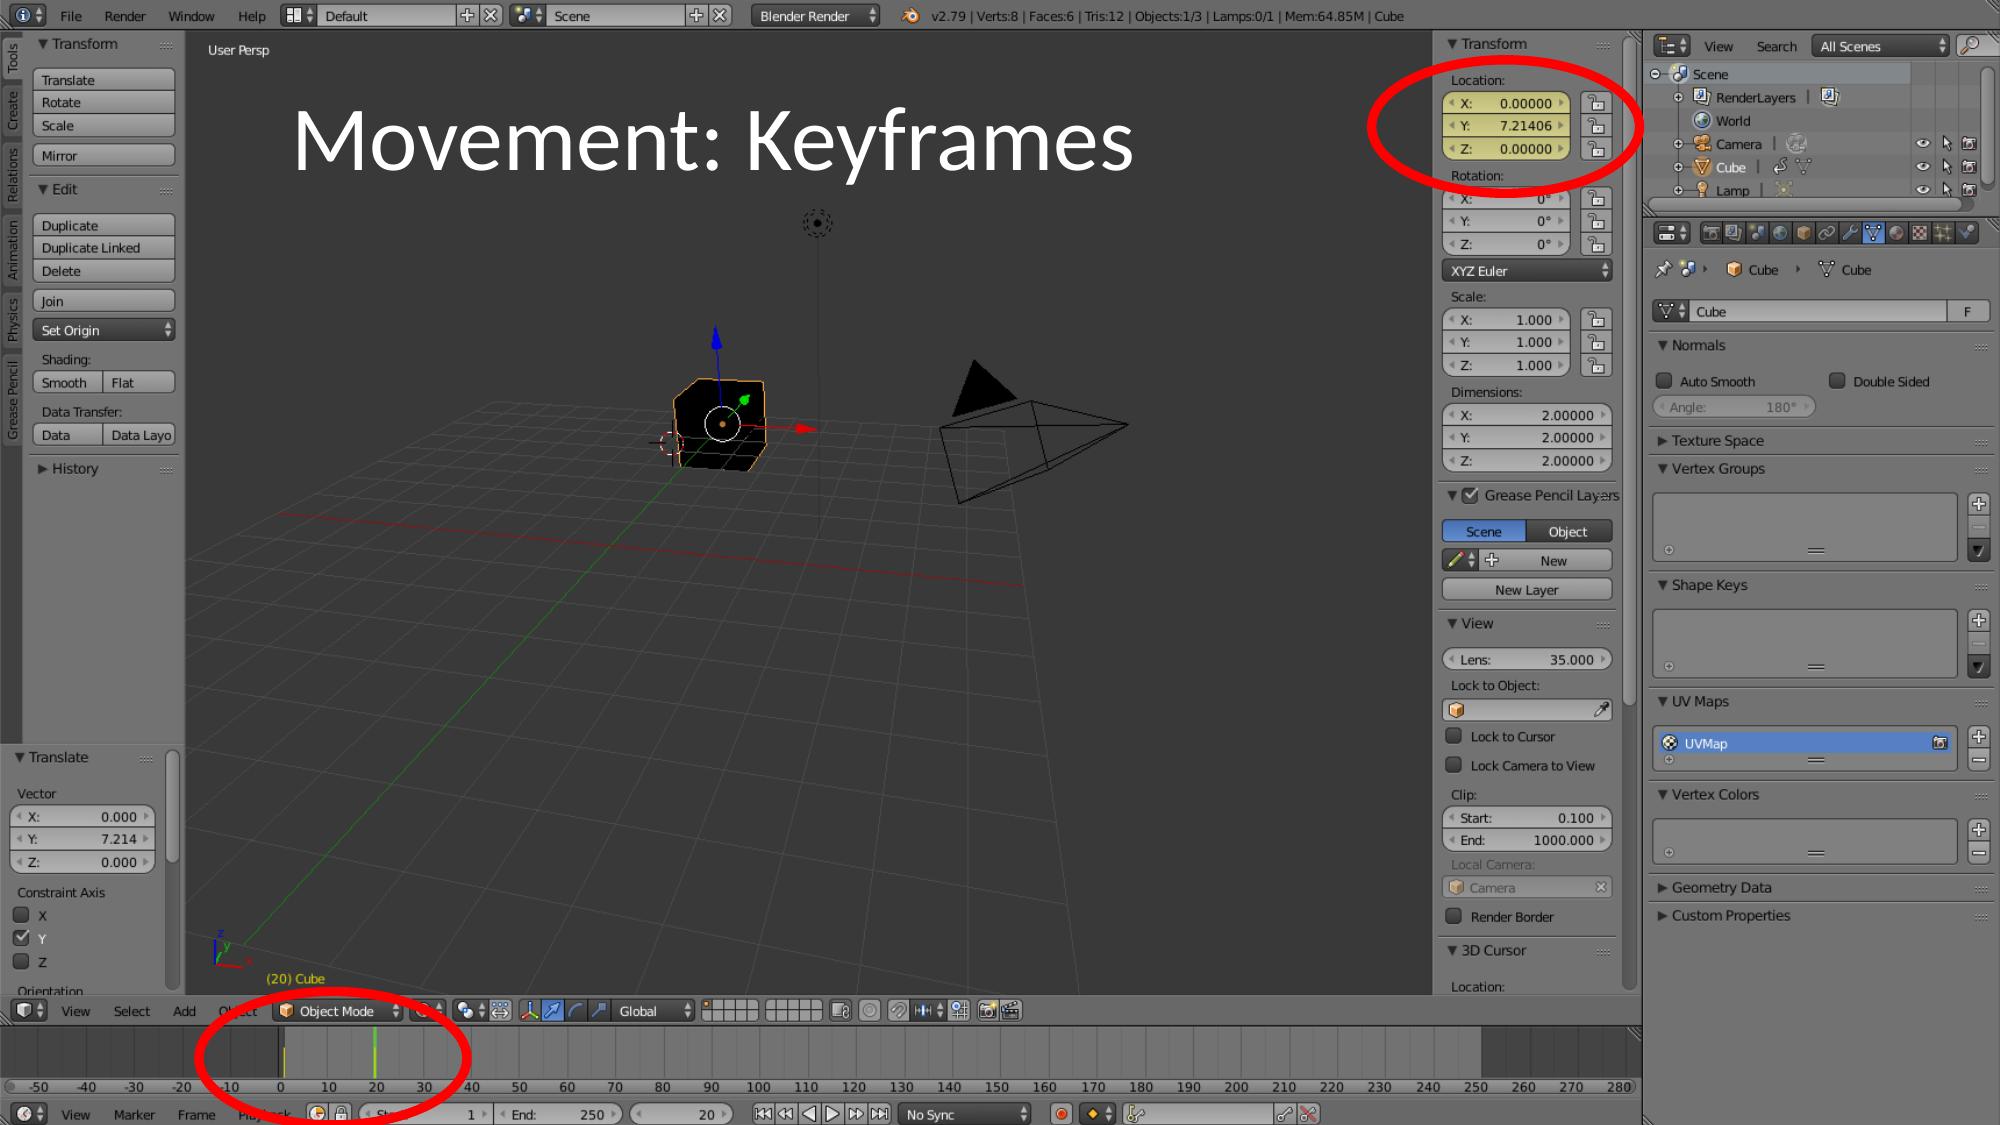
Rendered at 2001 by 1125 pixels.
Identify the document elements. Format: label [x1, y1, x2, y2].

list [0, 0, 2000, 1125]
